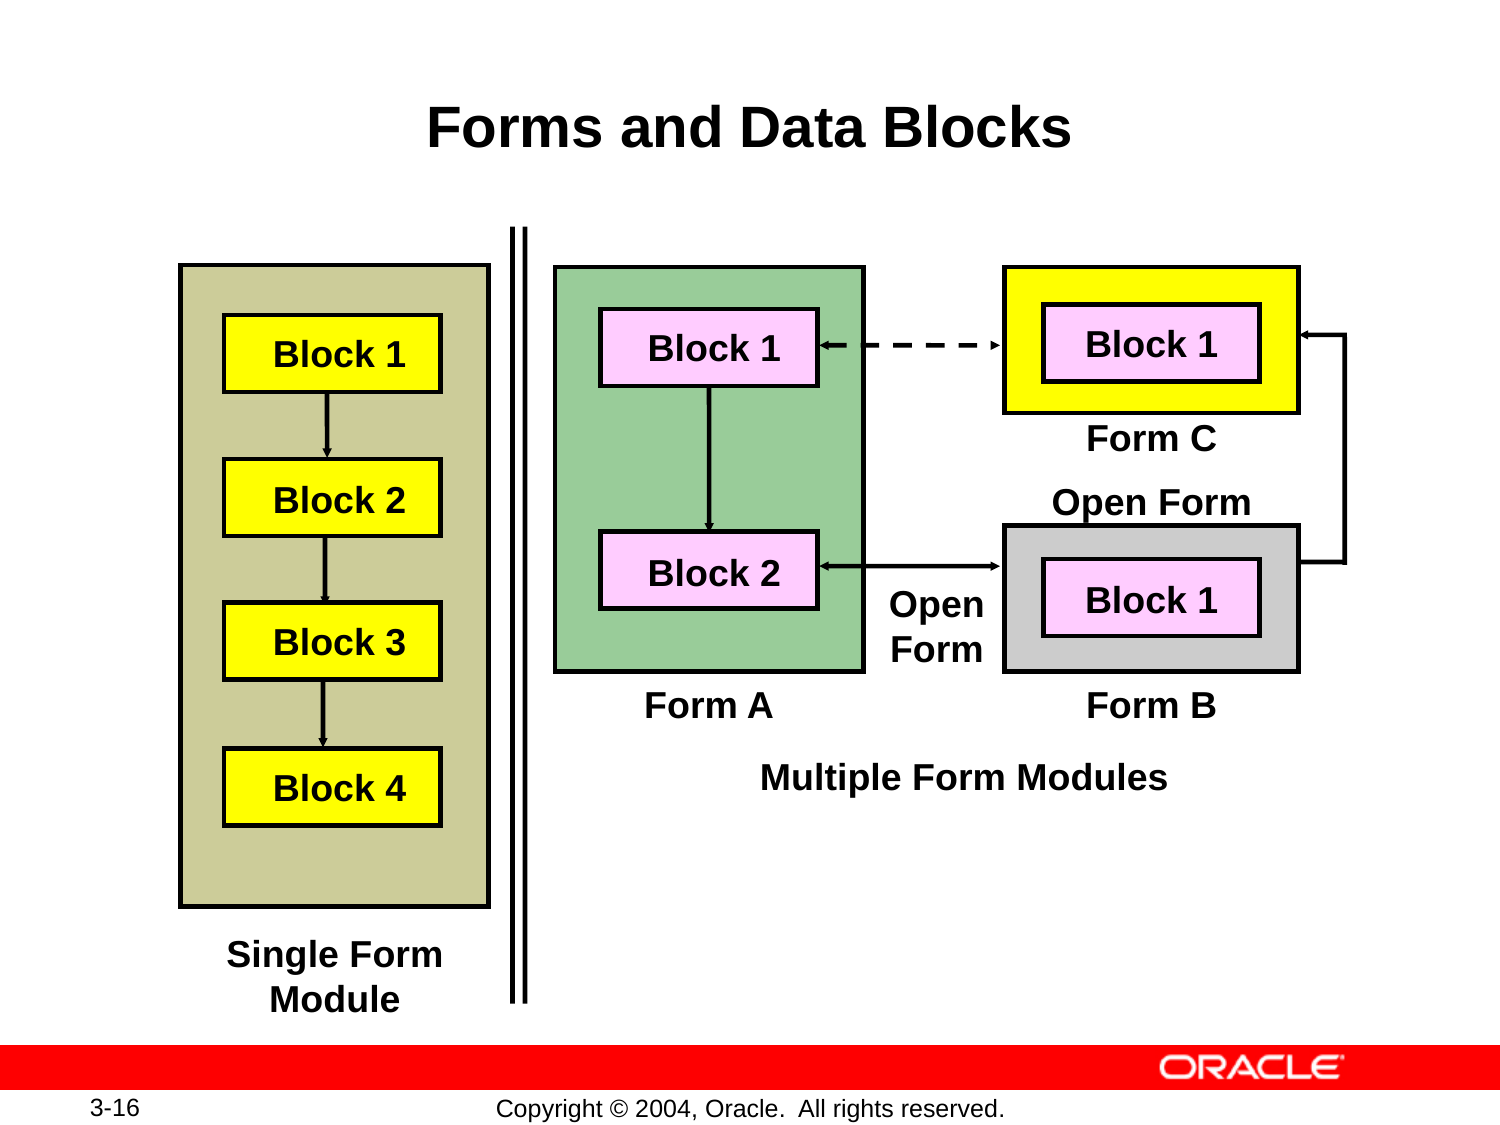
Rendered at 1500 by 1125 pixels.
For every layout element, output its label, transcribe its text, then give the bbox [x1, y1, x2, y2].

text_box [600, 531, 818, 609]
text_box [223, 315, 441, 393]
text_box Block 1 [257, 322, 422, 383]
text_box [180, 265, 489, 907]
text_box [223, 602, 441, 680]
text_box [320, 536, 330, 602]
text_box Form A [628, 673, 790, 734]
text_box Single Form Module [211, 922, 459, 1028]
text_box [223, 748, 441, 826]
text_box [818, 345, 1001, 567]
text_box [223, 458, 441, 536]
text_box Block 2 [257, 468, 422, 529]
text_box Block 1 [1069, 312, 1234, 373]
text_box [1004, 267, 1299, 413]
title Forms and Data Blocks [149, 87, 1351, 232]
text_box [1298, 330, 1347, 339]
text_box Block 1 [1069, 568, 1234, 629]
text_box Block 2 [632, 541, 797, 602]
text_box Block 4 [257, 755, 422, 816]
text_box Open Form [873, 575, 1000, 678]
text_box Open Form [1036, 470, 1268, 531]
text_box [1043, 558, 1260, 636]
text_box [1043, 304, 1260, 382]
text_box [600, 308, 818, 386]
text_box Form C [1070, 405, 1233, 467]
text_box Multiple Form Modules [744, 745, 1185, 806]
text_box [322, 393, 332, 458]
text_box Block 3 [257, 610, 422, 671]
text_box [554, 267, 864, 672]
text_box [318, 680, 328, 748]
text_box Block 1 [632, 316, 797, 377]
text_box [705, 386, 714, 533]
text_box Form B [1070, 673, 1233, 734]
text_box [1004, 525, 1299, 672]
